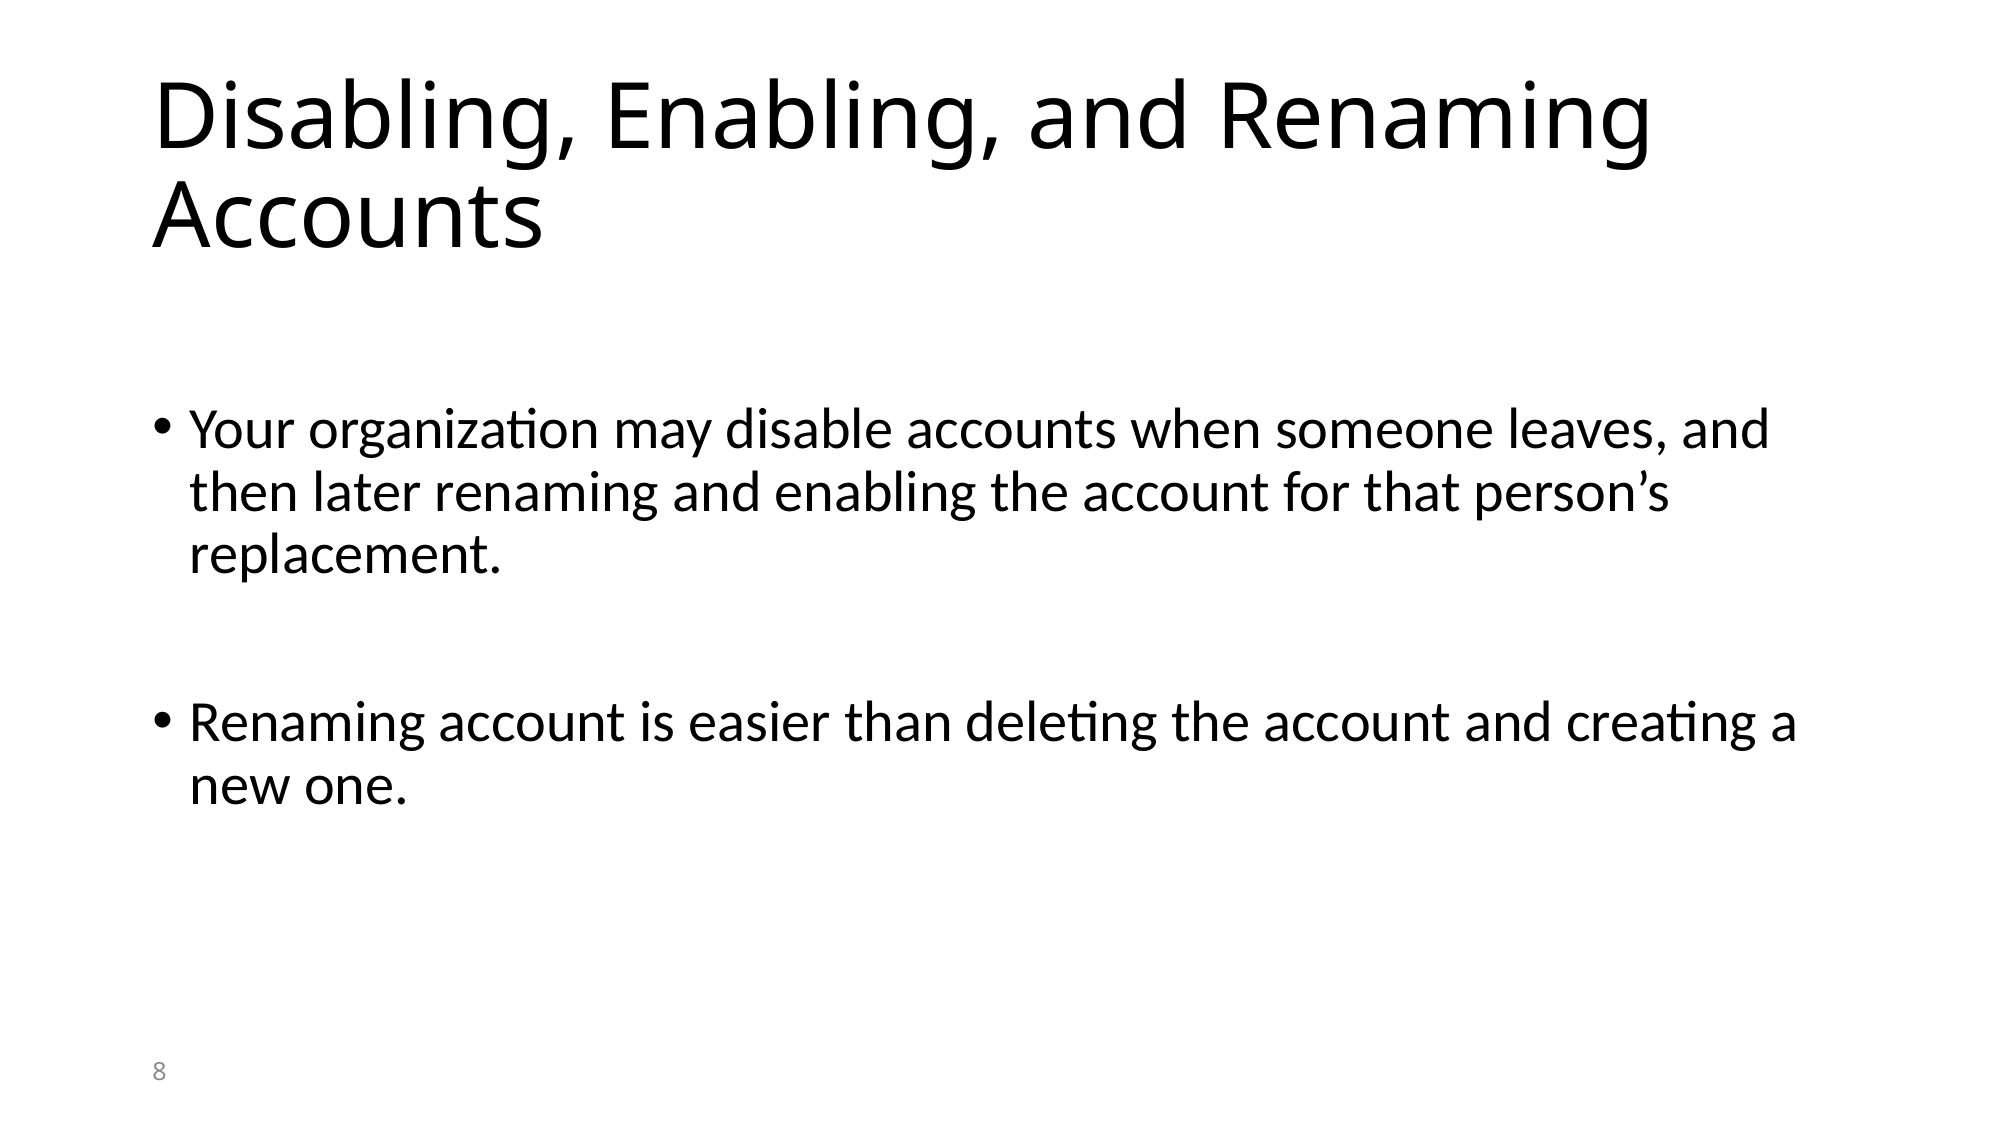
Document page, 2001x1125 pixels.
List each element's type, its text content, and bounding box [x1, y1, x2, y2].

slide_number 8 [137, 1042, 588, 1103]
list Your organization may disable accounts when someone leaves, and then later renaming and enabling the account for that person’s replacement. Renaming account is easier than deleting the account and creating a new one. [137, 299, 1863, 1014]
title Disabling, Enabling, and Renaming Accounts [137, 59, 1863, 278]
